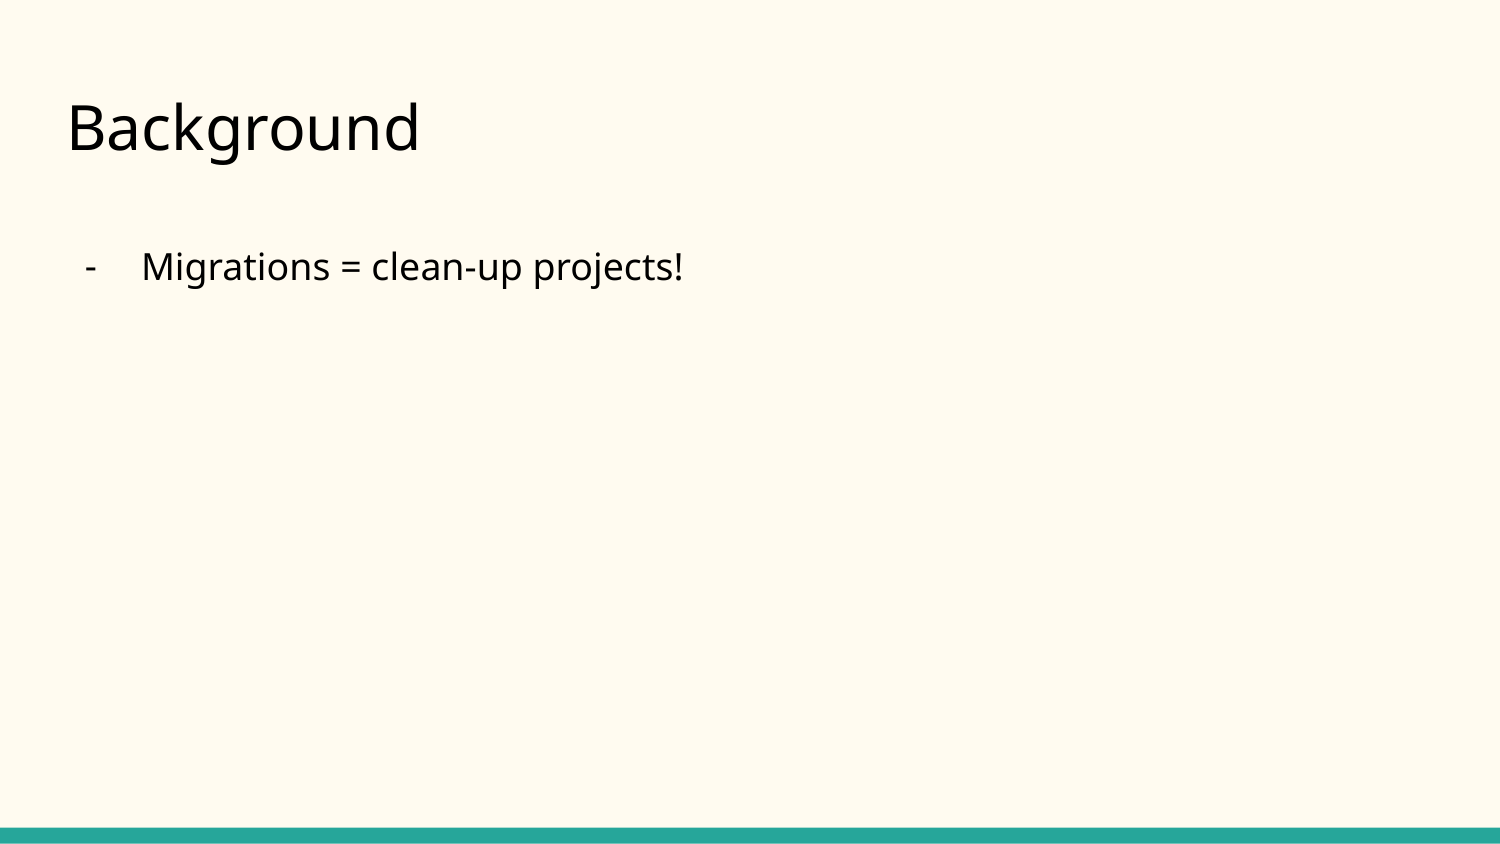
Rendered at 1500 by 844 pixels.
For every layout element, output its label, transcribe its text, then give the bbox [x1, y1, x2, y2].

title Background [51, 72, 1449, 174]
list Migrations = clean-up projects! [51, 221, 1449, 750]
